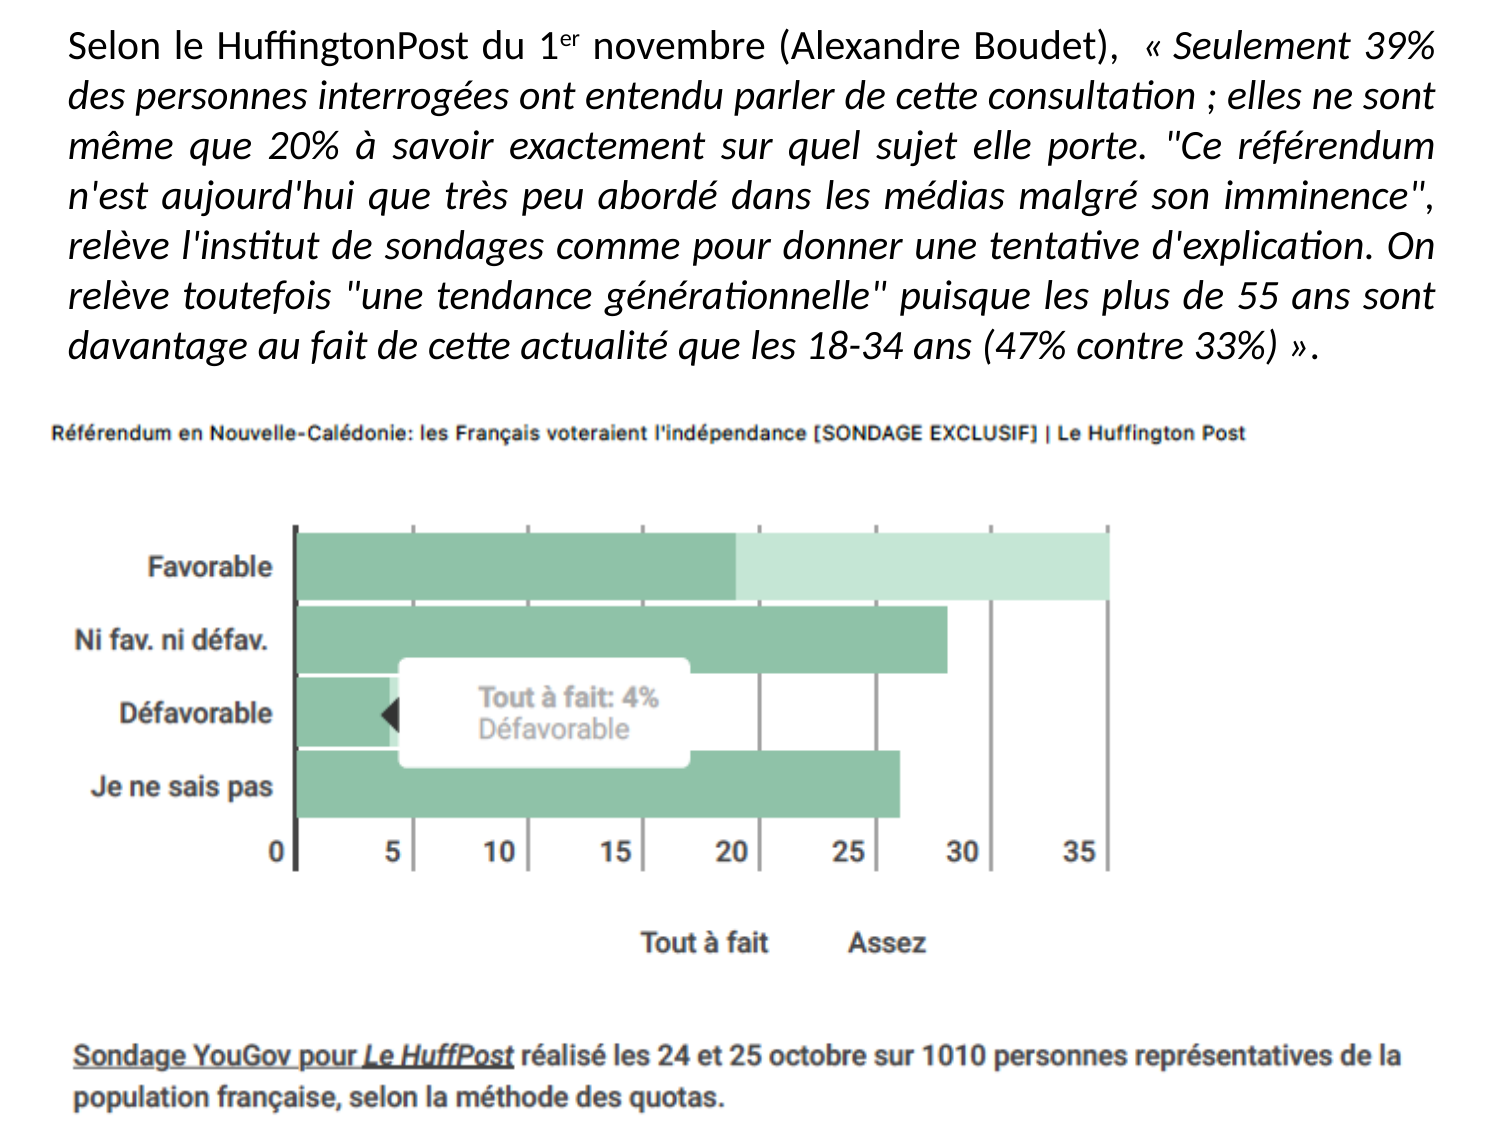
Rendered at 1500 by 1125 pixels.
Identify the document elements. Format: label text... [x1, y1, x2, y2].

list Selon le HuffingtonPost du 1er novembre (Alexandre Boudet), « Seulement 39% des personnes interrogées ont entendu parler de cette consultation ; elles ne sont même que 20% à savoir exactement sur quel sujet elle porte. "Ce référendum n'est aujourd'hui que très peu abordé dans les médias malgré son imminence", relève l'institut de sondages comme pour donner une tentative d'explication. On relève toutefois "une tendance générationnelle" puisque les plus de 55 ans sont davantage au fait de cette actualité que les 18-34 ans (47% contre 33%) ». [52, 10, 1451, 388]
picture [34, 389, 1500, 1125]
